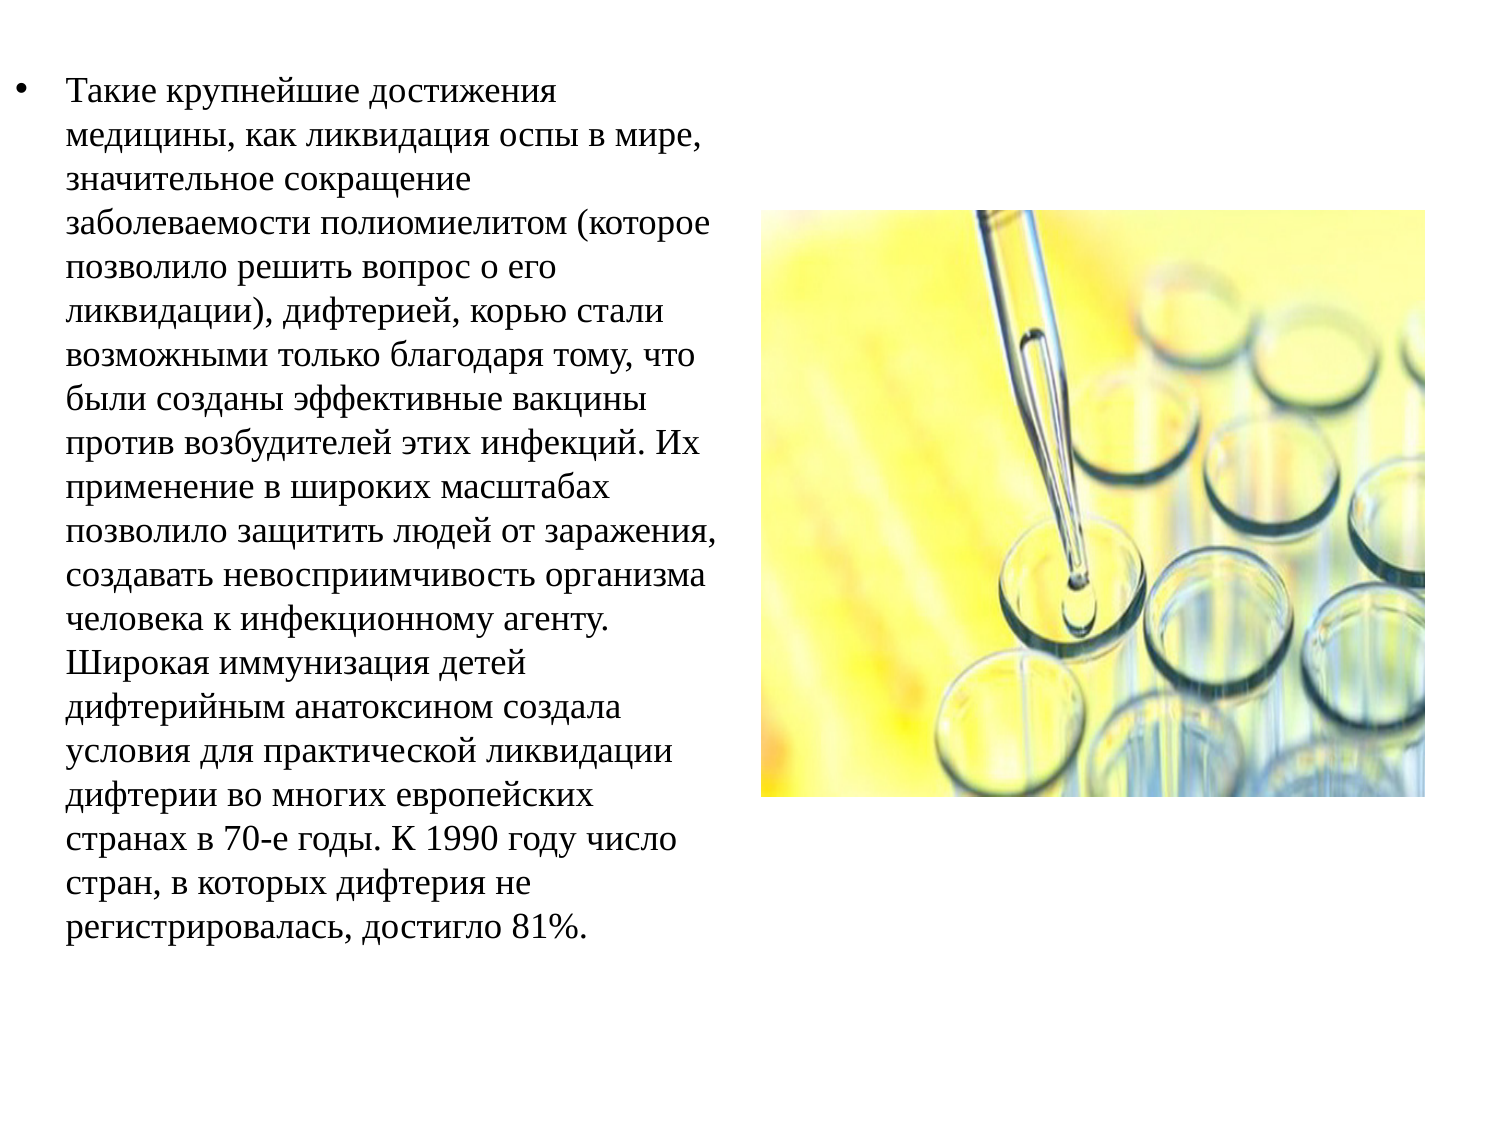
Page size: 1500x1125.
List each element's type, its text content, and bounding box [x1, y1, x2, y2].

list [761, 210, 1425, 798]
list Такие крупнейшие достижения медицины, как ликвидация оспы в мире, значительное сокращение заболеваемости полиомиелитом (которое позволило решить вопрос о его ликвидации), дифтерией, корью стали возможными только благодаря тому, что были созданы эффективные вакцины против возбудителей этих инфекций. Их применение в широких масштабах позволило защитить людей от заражения, создавать невосприимчивость организма человека к инфекционному агенту. Широкая иммунизация детей дифтерийным анатоксином создала условия для практической ликвидации дифтерии во многих европейских странах в 70-е годы. К 1990 году число стран, в которых дифтерия не регистрировалась, достигло 81%. [0, 58, 738, 1005]
